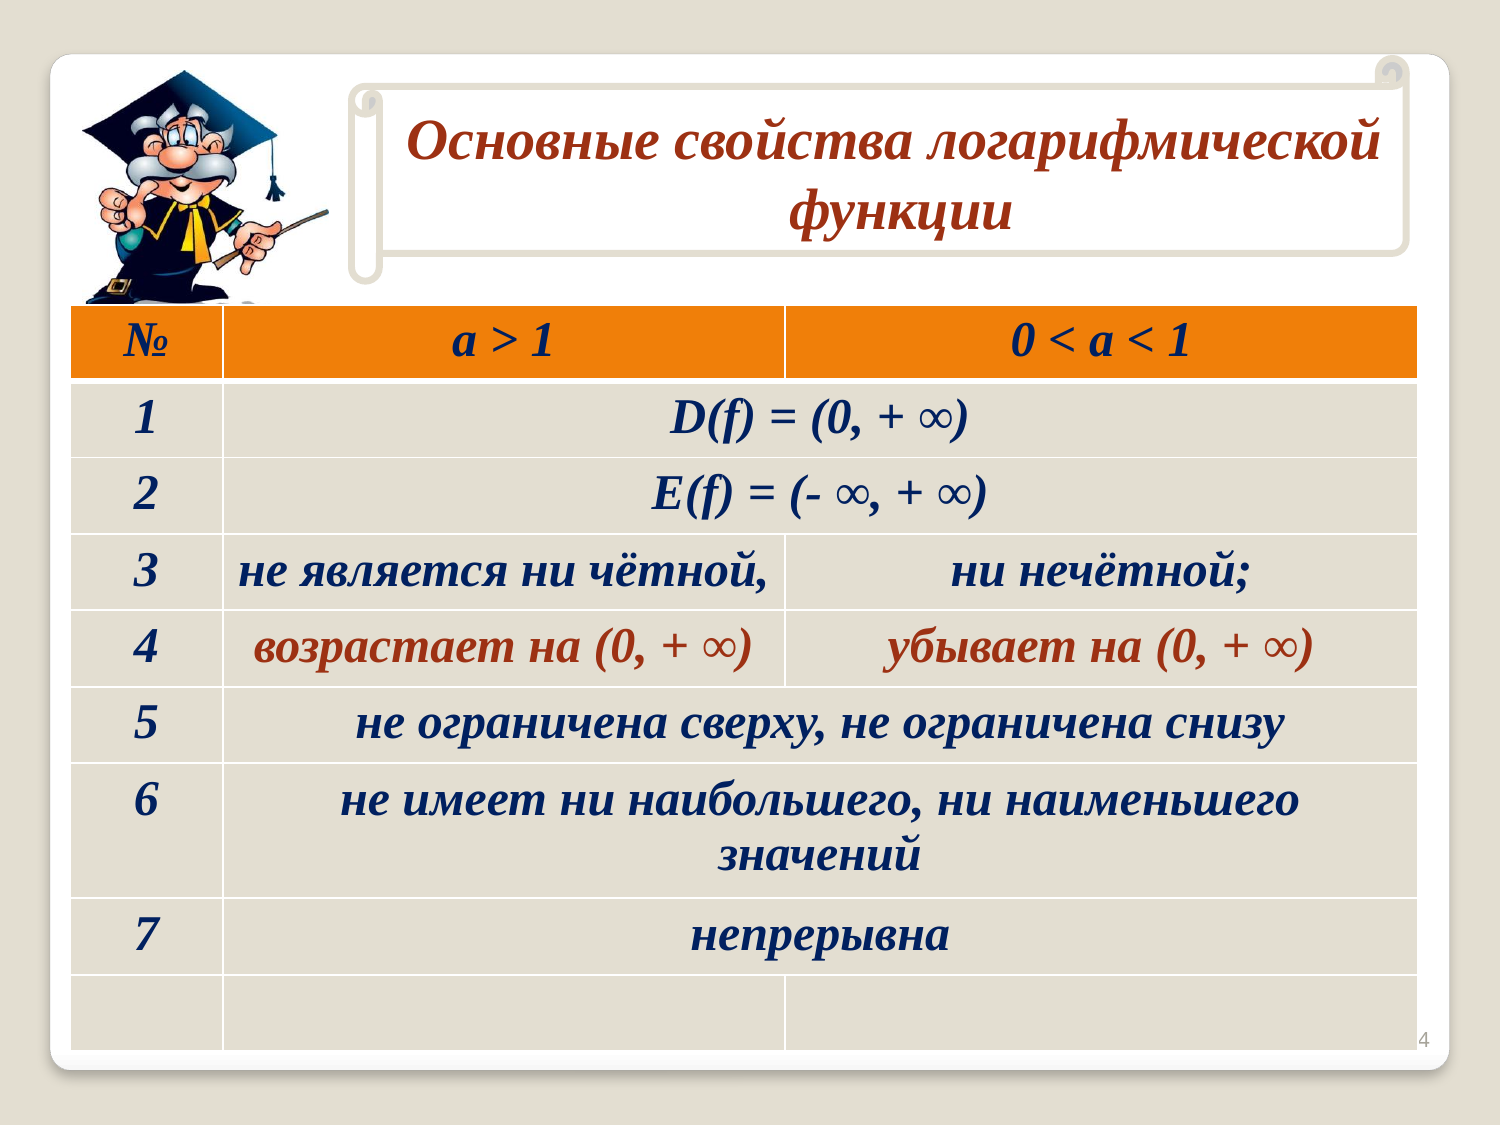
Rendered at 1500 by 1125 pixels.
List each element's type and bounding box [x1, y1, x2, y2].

table_cell [71, 611, 222, 686]
table_cell [224, 899, 1417, 974]
table_cell [224, 384, 1417, 457]
table_cell [71, 976, 222, 1050]
table_header [71, 306, 222, 378]
slide_number [1369, 1002, 1445, 1063]
table_cell [224, 535, 784, 609]
table_cell [71, 764, 222, 897]
table_cell [71, 688, 222, 762]
table_cell [786, 611, 1417, 686]
table_cell [71, 535, 222, 609]
table_cell [71, 458, 222, 533]
table_cell [71, 899, 222, 974]
table_cell [224, 688, 1417, 762]
table_cell [224, 611, 784, 686]
table_header [786, 306, 1417, 378]
table_cell [71, 384, 222, 457]
table_cell [786, 976, 1417, 1050]
picture [81, 70, 329, 345]
table_cell [786, 535, 1417, 609]
table_cell [224, 976, 784, 1050]
table_cell [224, 458, 1417, 533]
table_cell [224, 764, 1417, 897]
text_box [351, 58, 1407, 282]
table_header [224, 306, 784, 378]
